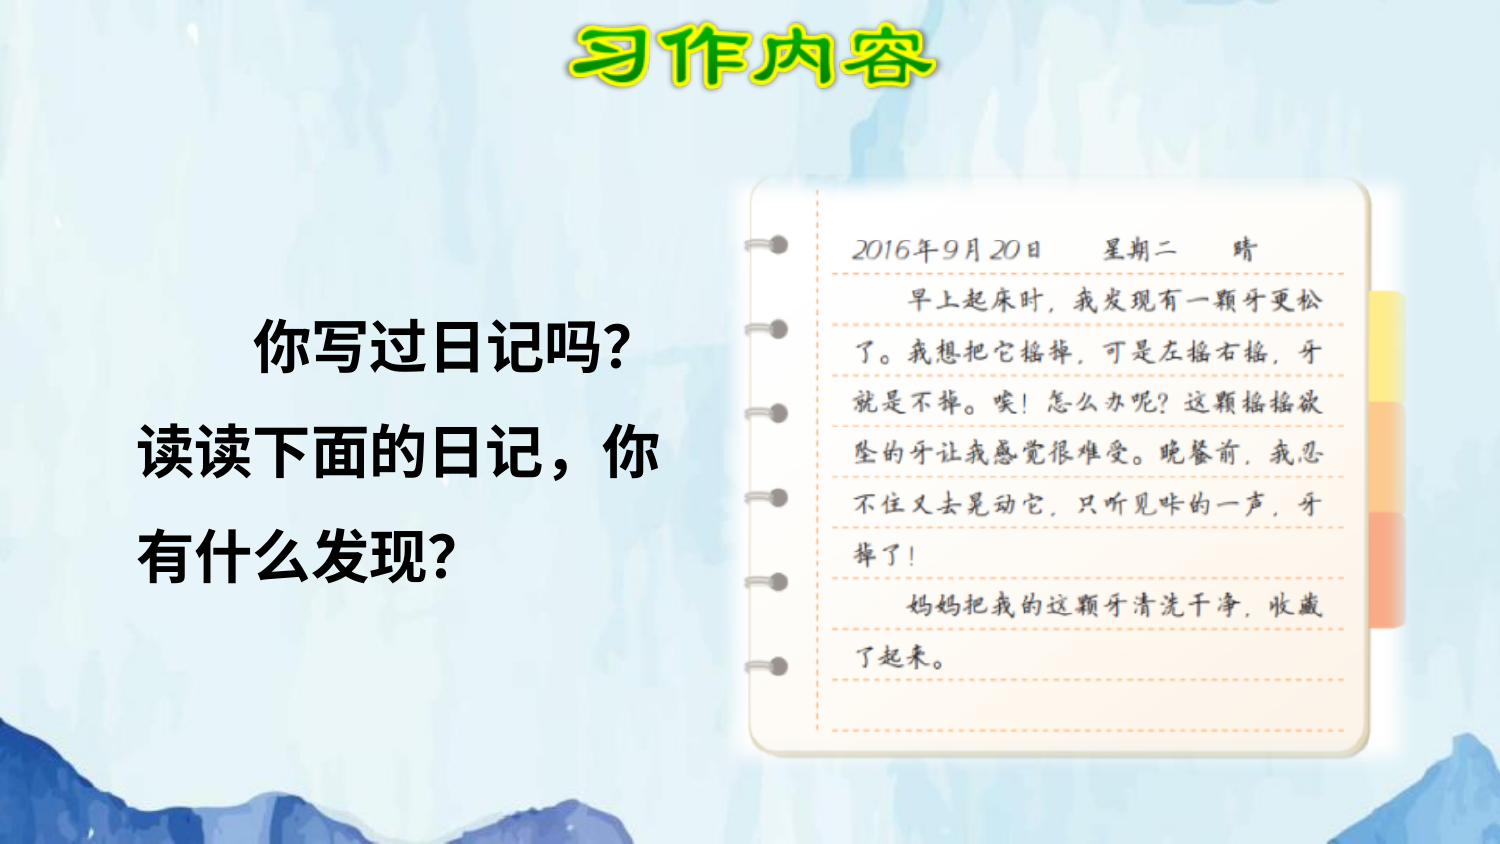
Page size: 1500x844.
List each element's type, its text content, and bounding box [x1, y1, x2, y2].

picture [0, 0, 1500, 844]
text_box 你写过日记吗？读读下面的日记，你有什么发现？ [121, 268, 713, 598]
